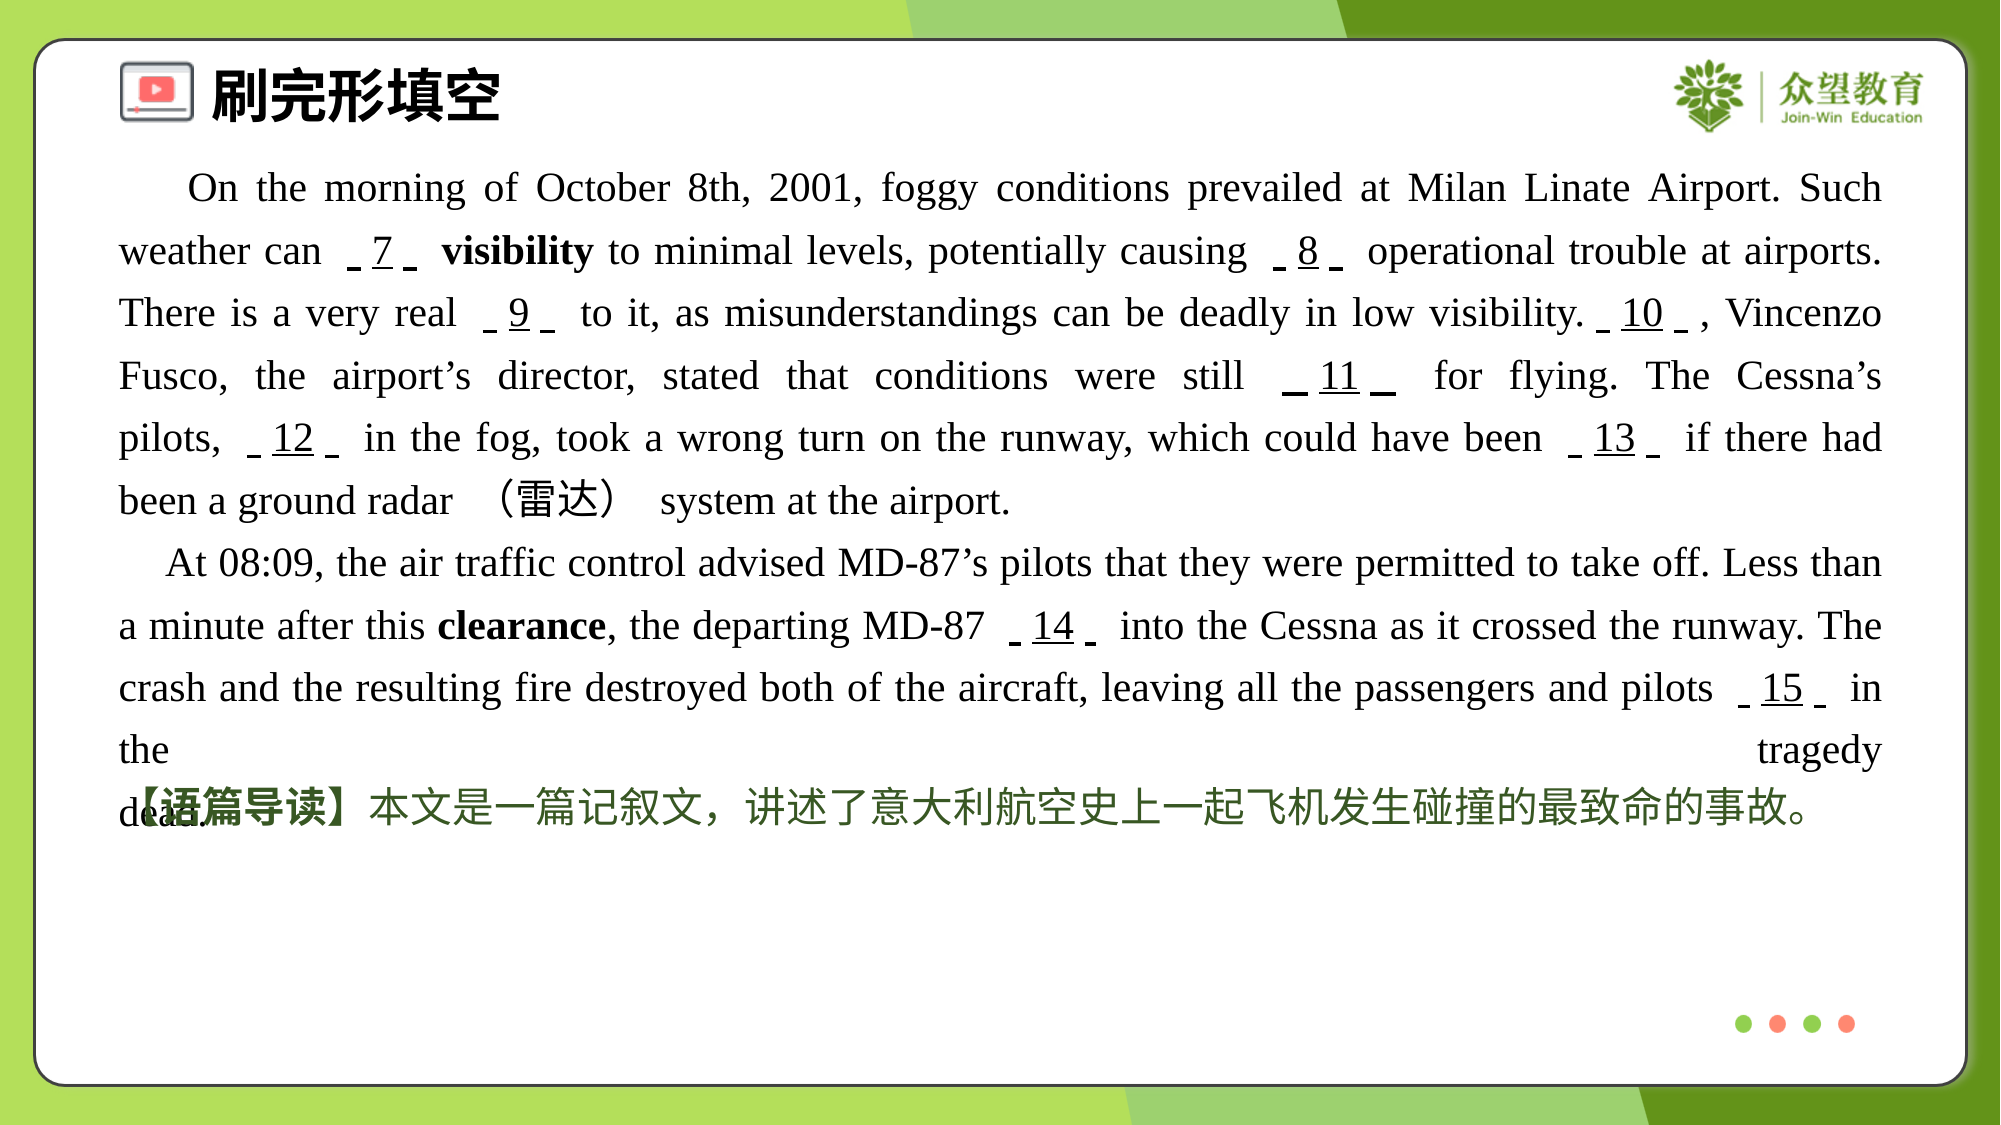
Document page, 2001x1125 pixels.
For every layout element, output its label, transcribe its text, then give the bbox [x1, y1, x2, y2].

text_box On the morning of October 8th, 2001, foggy conditions prevailed at Milan Linate Airport. Such weather can . .7. . visibility to minimal levels, potentially causing . .8. . operational trouble at airports. There is a very real . .9. . to it, as misunderstandings can be deadly in low visibility.. .10. ., Vincenzo Fusco, the airport’s director, stated that conditions were still . .11. . for flying. The Cessna’s pilots, . .12. . in the fog, took a wrong turn on the runway, which could have been . .13. . if there had been a ground radar （雷达） system at the airport. At 08:09, the air traffic control advised MD-87’s pilots that they were permitted to take off. Less than a minute after this clearance, the departing MD-87 . .14. . into the Cessna as it crossed the runway. The crash and the resulting fire destroyed both of the aircraft, leaving all the passengers and pilots . .15. . in the tragedy dead.#5 [118, 147, 1883, 767]
text_box 【语篇导读】本文是一篇记叙文，讲述了意大利航空史上一起飞机发生碰撞的最致命的事故。 [118, 768, 1883, 826]
picture [0, 0, 2000, 1125]
